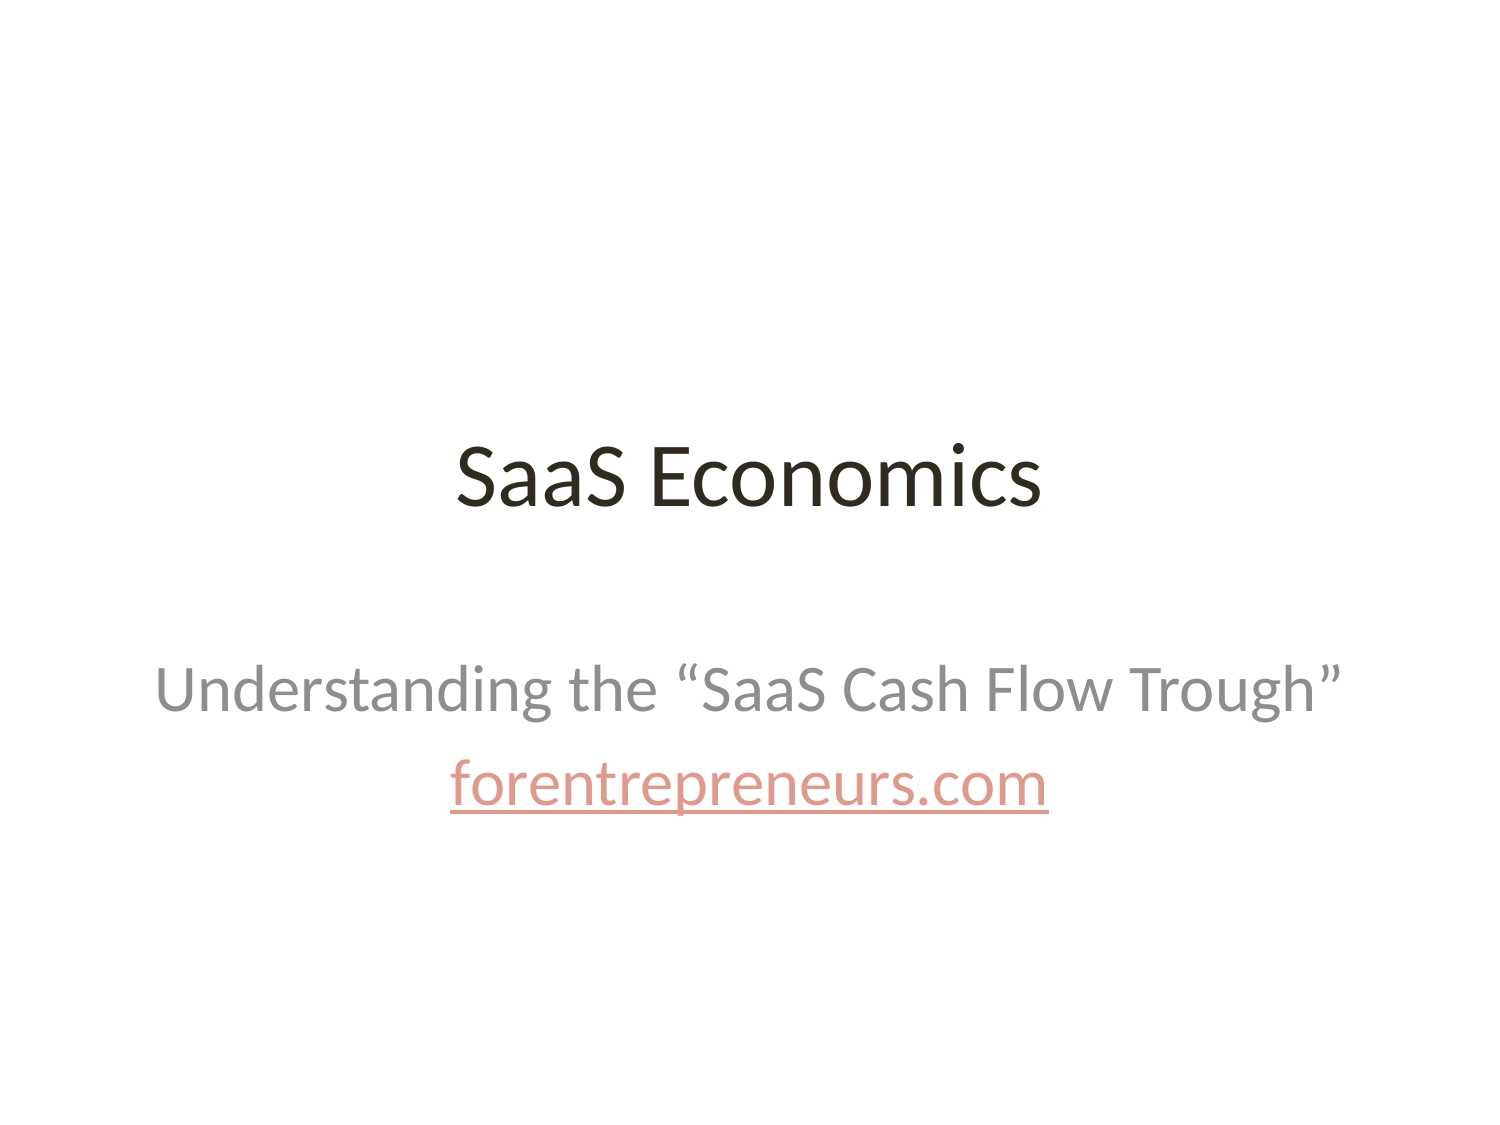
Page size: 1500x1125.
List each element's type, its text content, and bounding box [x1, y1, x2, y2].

title SaaS Economics [112, 349, 1388, 591]
subtitle Understanding the “SaaS Cash Flow Trough” forentrepreneurs.com [112, 637, 1388, 925]
